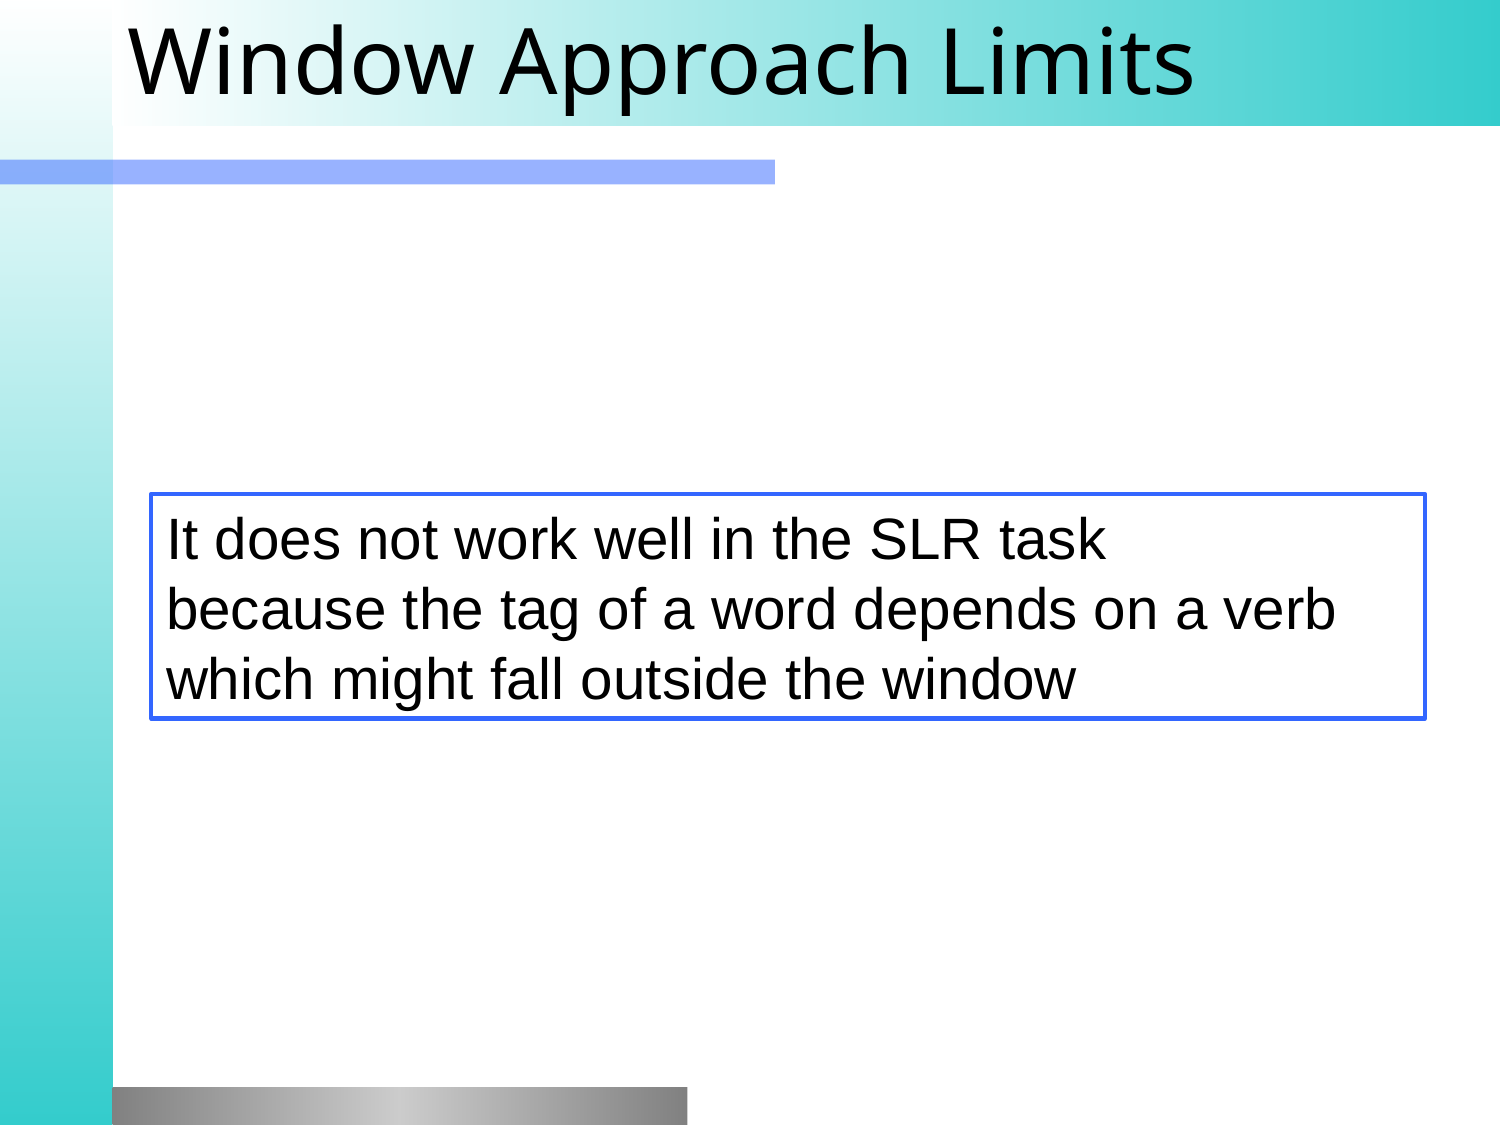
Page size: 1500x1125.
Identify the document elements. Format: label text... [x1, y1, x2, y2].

title Window Approach Limits [112, 0, 1500, 121]
text_box It does not work well in the SLR task because the tag of a word depends on a verb which might fall outside the window [149, 492, 1427, 721]
